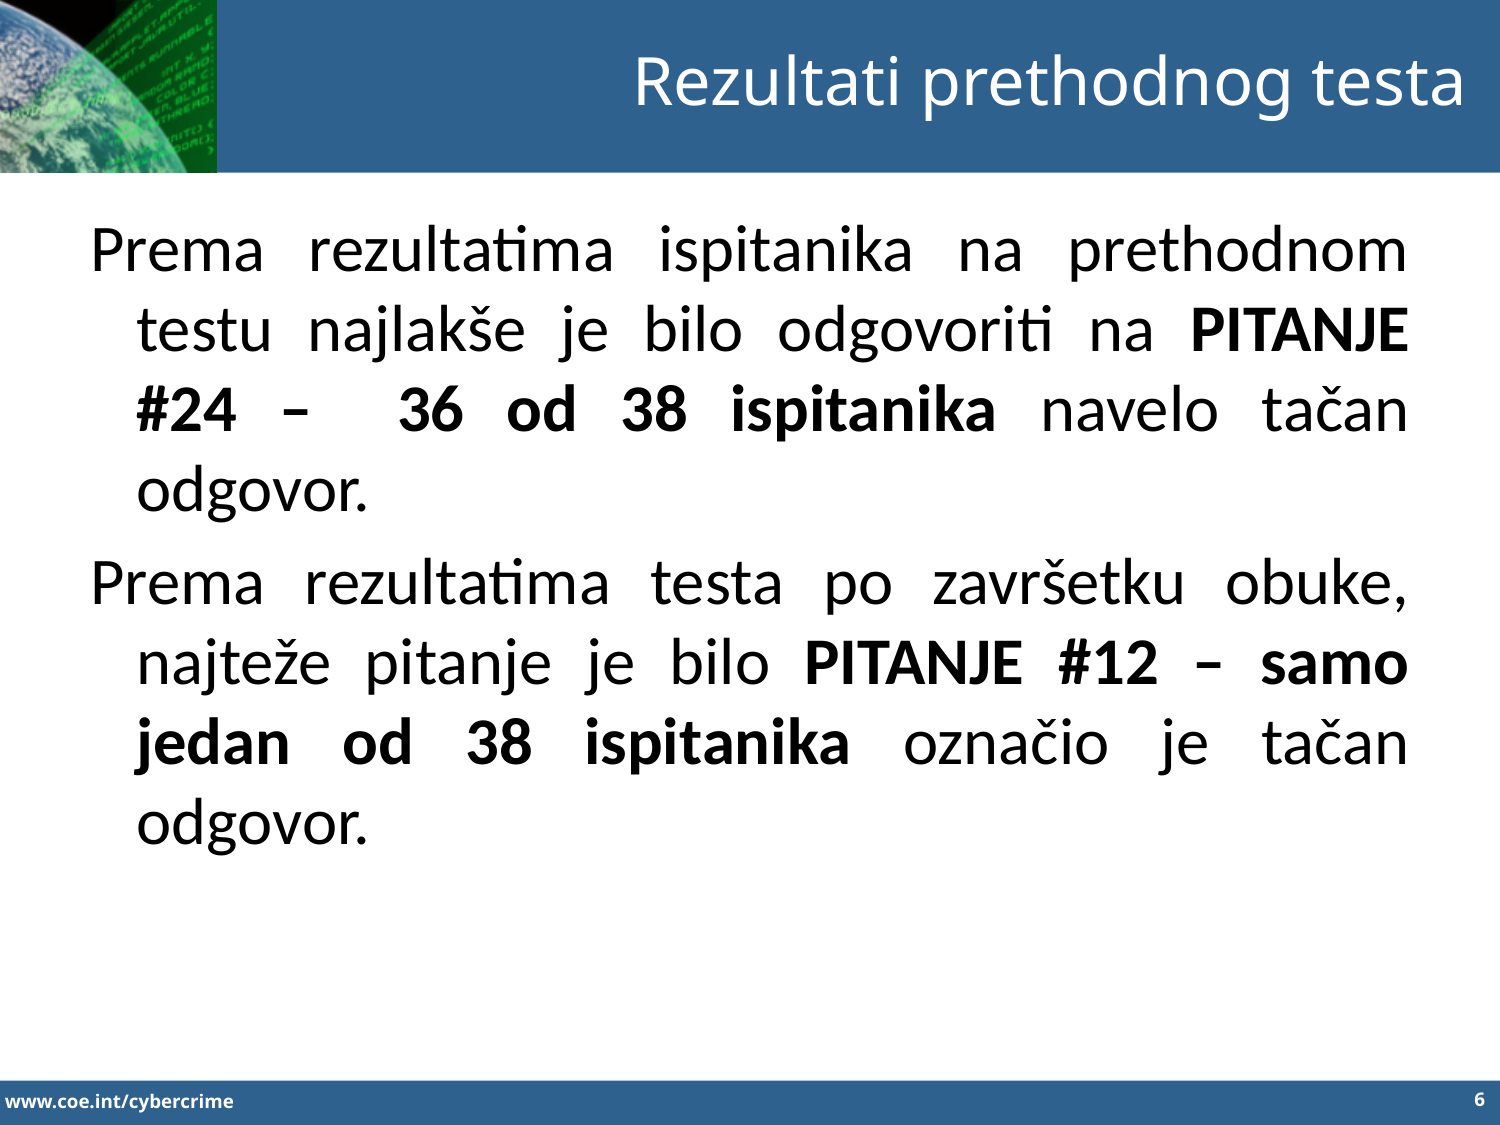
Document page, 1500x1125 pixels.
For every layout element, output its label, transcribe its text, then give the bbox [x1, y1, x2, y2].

text_box Rezultati prethodnog testa [230, 31, 1483, 126]
text_box Prema rezultatima ispitanika na prethodnom testu najlakše je bilo odgovoriti na PITANJE #24 – 36 od 38 ispitanika navelo tačan odgovor. Prema rezultatima testa po završetku obuke, najteže pitanje je bilo PITANJE #12 – samo jedan od 38 ispitanika označio je tačan odgovor. [74, 197, 1425, 928]
picture [0, 1, 217, 173]
